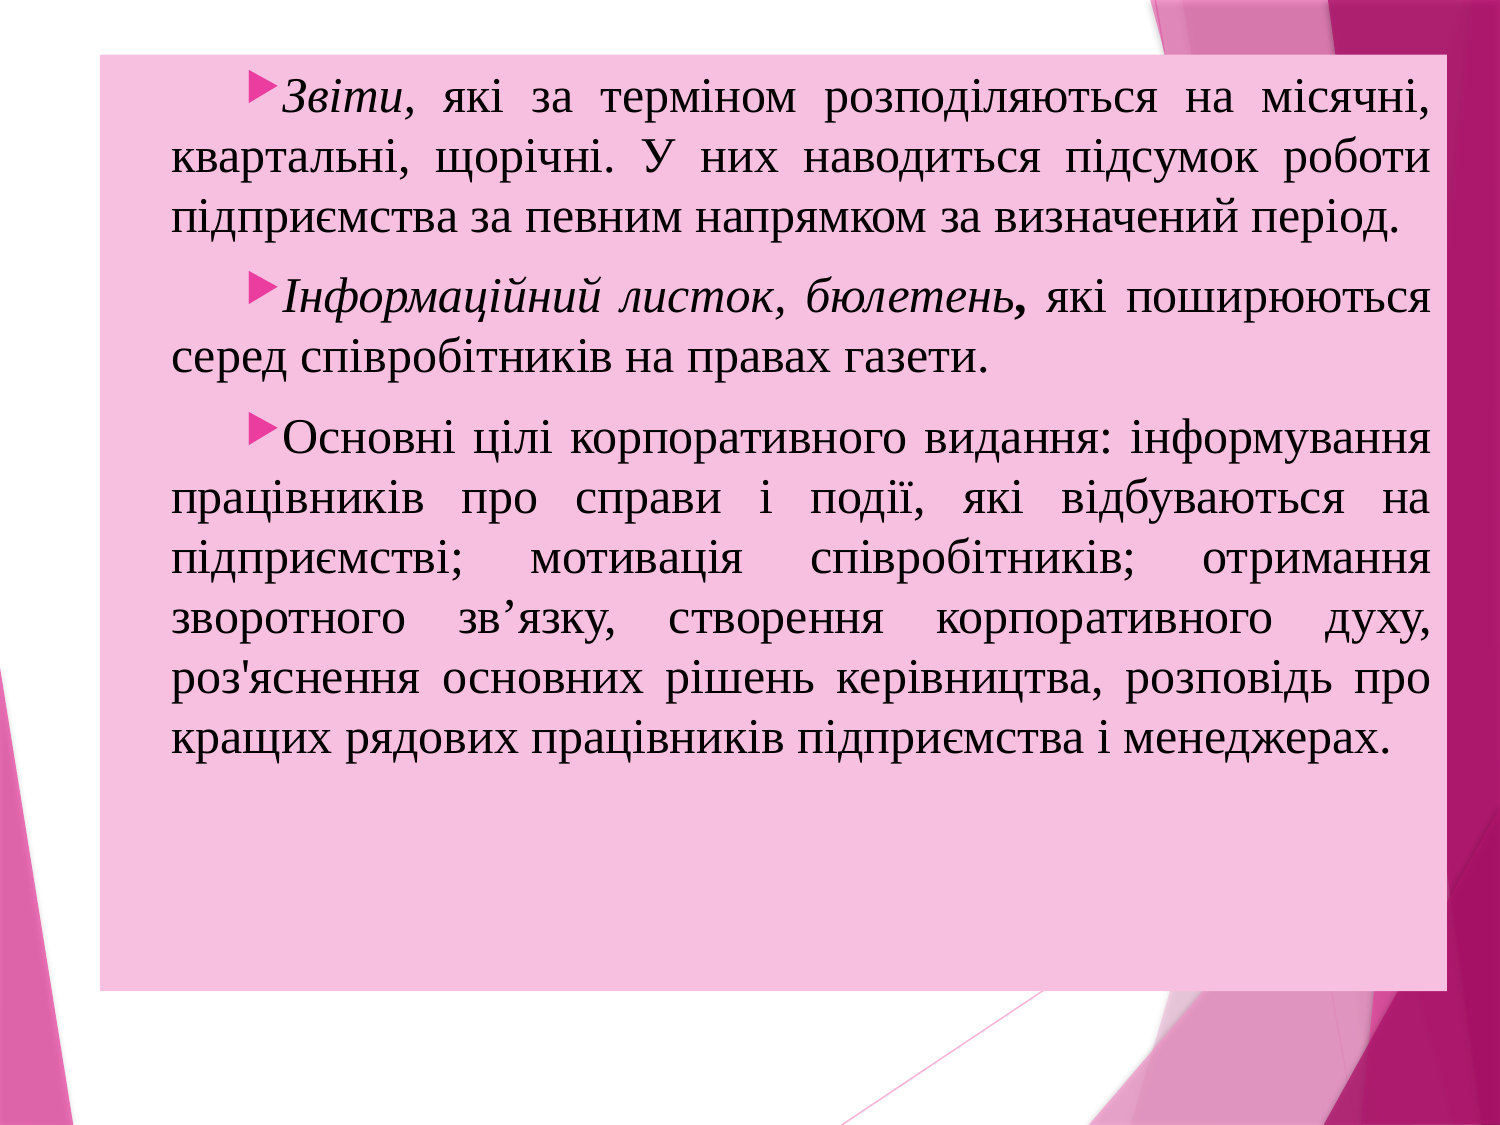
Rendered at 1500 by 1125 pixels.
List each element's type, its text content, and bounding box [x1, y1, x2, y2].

list Звіти, які за терміном розподіляються на місячні, квартальні, щорічні. У них наводиться підсумок роботи підприємства за певним напрямком за визначений період. Інформаційний листок, бюлетень, які поширюються серед співробітників на правах газети. Основні цілі корпоративного видання: інформування працівників про справи і події, які відбуваються на підприємстві; мотивація співробітників; отримання зворотного зв’язку, створення корпоративного духу, роз'яснення основних рішень керівництва, розповідь про кращих рядових працівників підприємства і менеджерах. [99, 54, 1447, 992]
